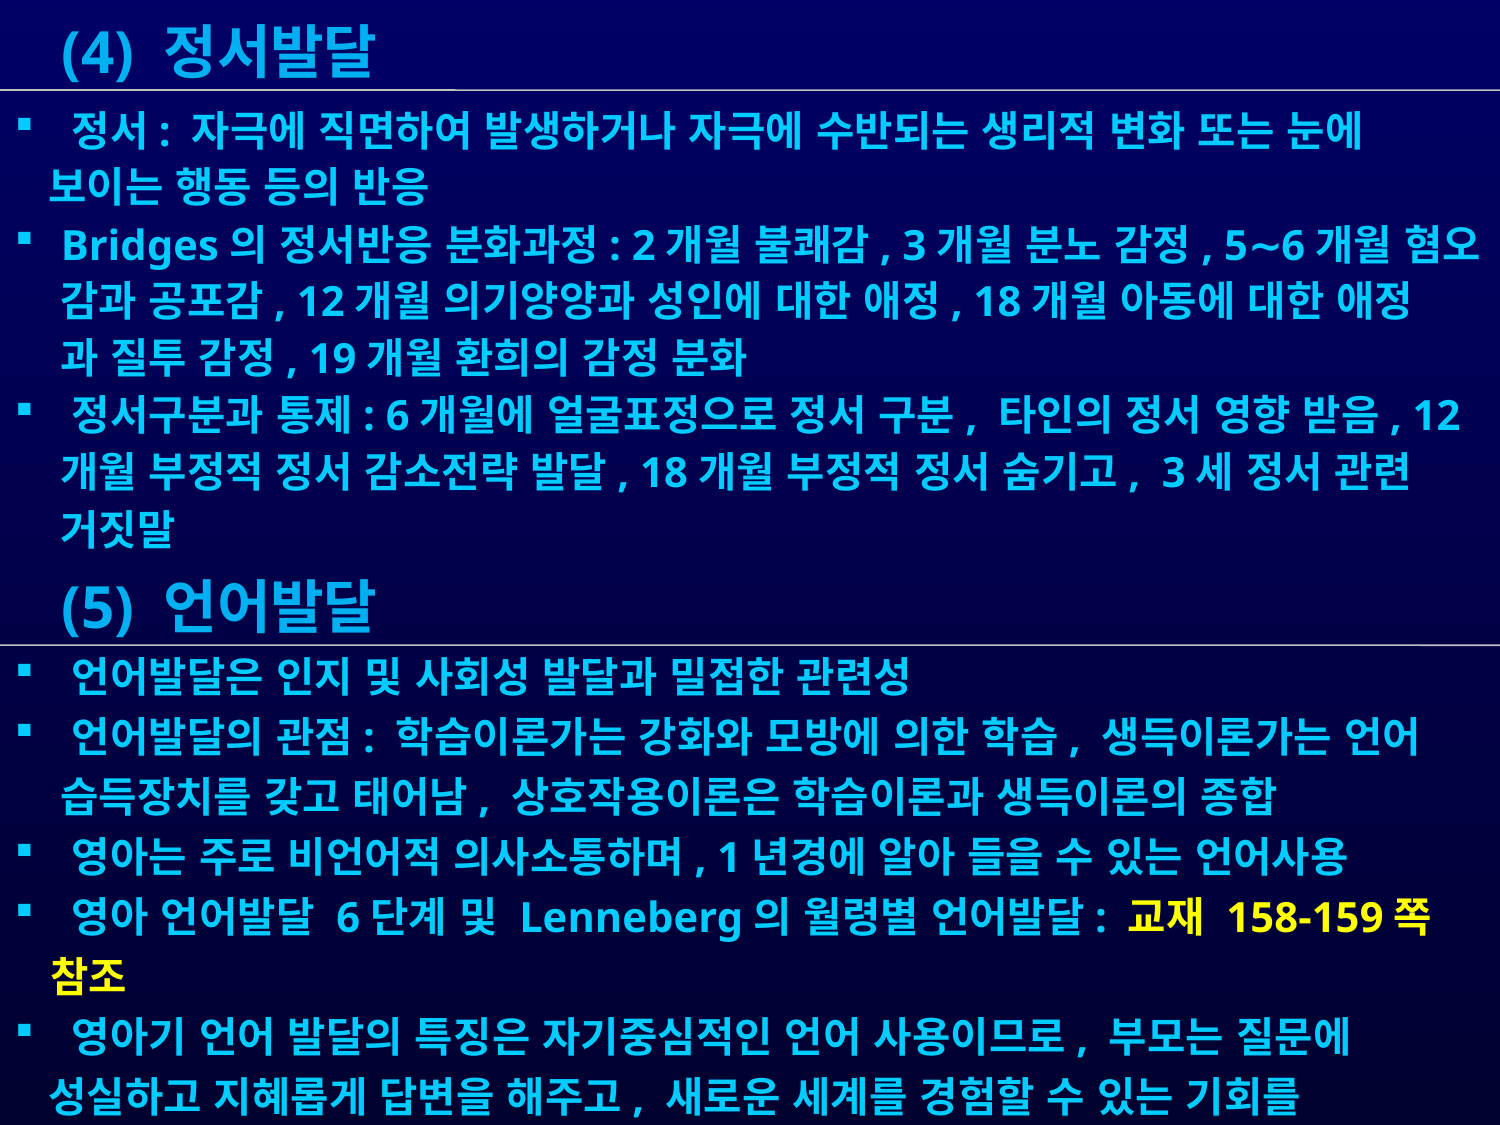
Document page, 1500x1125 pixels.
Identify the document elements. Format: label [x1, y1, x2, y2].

text_box [0, 7, 1500, 1125]
